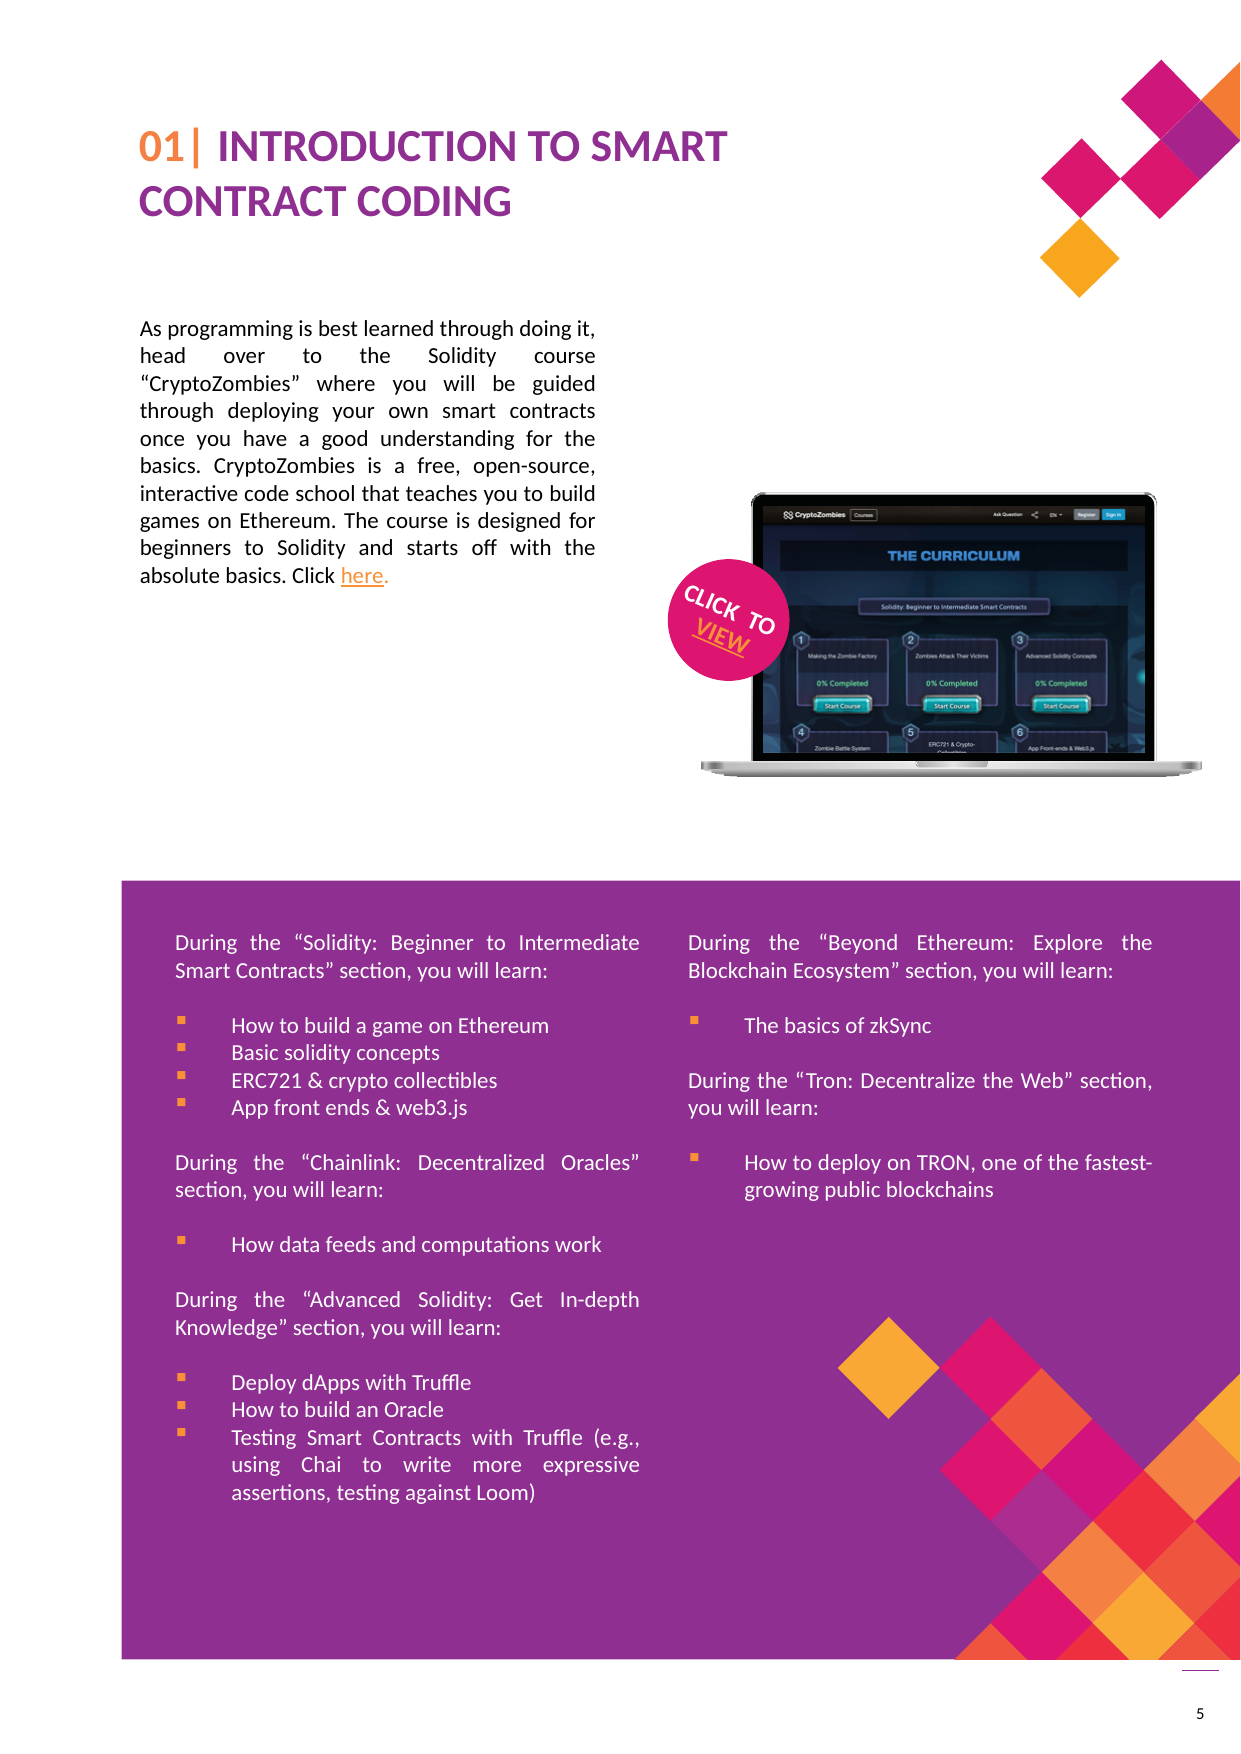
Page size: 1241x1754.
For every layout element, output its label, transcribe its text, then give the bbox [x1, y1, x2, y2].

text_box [701, 492, 1202, 777]
list 01| INTRODUCTION TO SMART CONTRACT CODING [123, 108, 776, 306]
text_box [121, 880, 852, 1660]
text_box [1116, 880, 1241, 1316]
picture [763, 506, 1145, 753]
slide_number 5 [1169, 1686, 1231, 1751]
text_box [658, 559, 794, 681]
text_box As programming is best learned through doing it, head over to the Solidity course “CryptoZombies” where you will be guided through deploying your own smart contracts once you have a good understanding for the basics. CryptoZombies is a free, open-source, interactive code school that teaches you to build games on Ethereum. The course is designed for beginners to Solidity and starts off with the absolute basics. Click here. [124, 305, 1116, 949]
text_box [852, 1316, 1241, 1686]
text_box During the “Solidity: Beginner to Intermediate Smart Contracts” section, you will learn: How to build a game on Ethereum Basic solidity concepts ERC721 & crypto collectibles App front ends & web3.js During the “Chainlink: Decentralized Oracles” section, you will learn: How data feeds and computations work During the “Advanced Solidity: Get In-depth Knowledge” section, you will learn: Deploy dApps with Truffle How to build an Oracle Testing Smart Contracts with Truffle (e.g., using Chai to write more expressive assertions, testing against Loom) During the “Beyond Ethereum: Explore the Blockchain Ecosystem” section, you will learn: The basics of zkSync During the “Tron: Decentralize the Web” section, you will learn: How to deploy on TRON, one of the fastest-growing public blockchains [160, 920, 1169, 1524]
